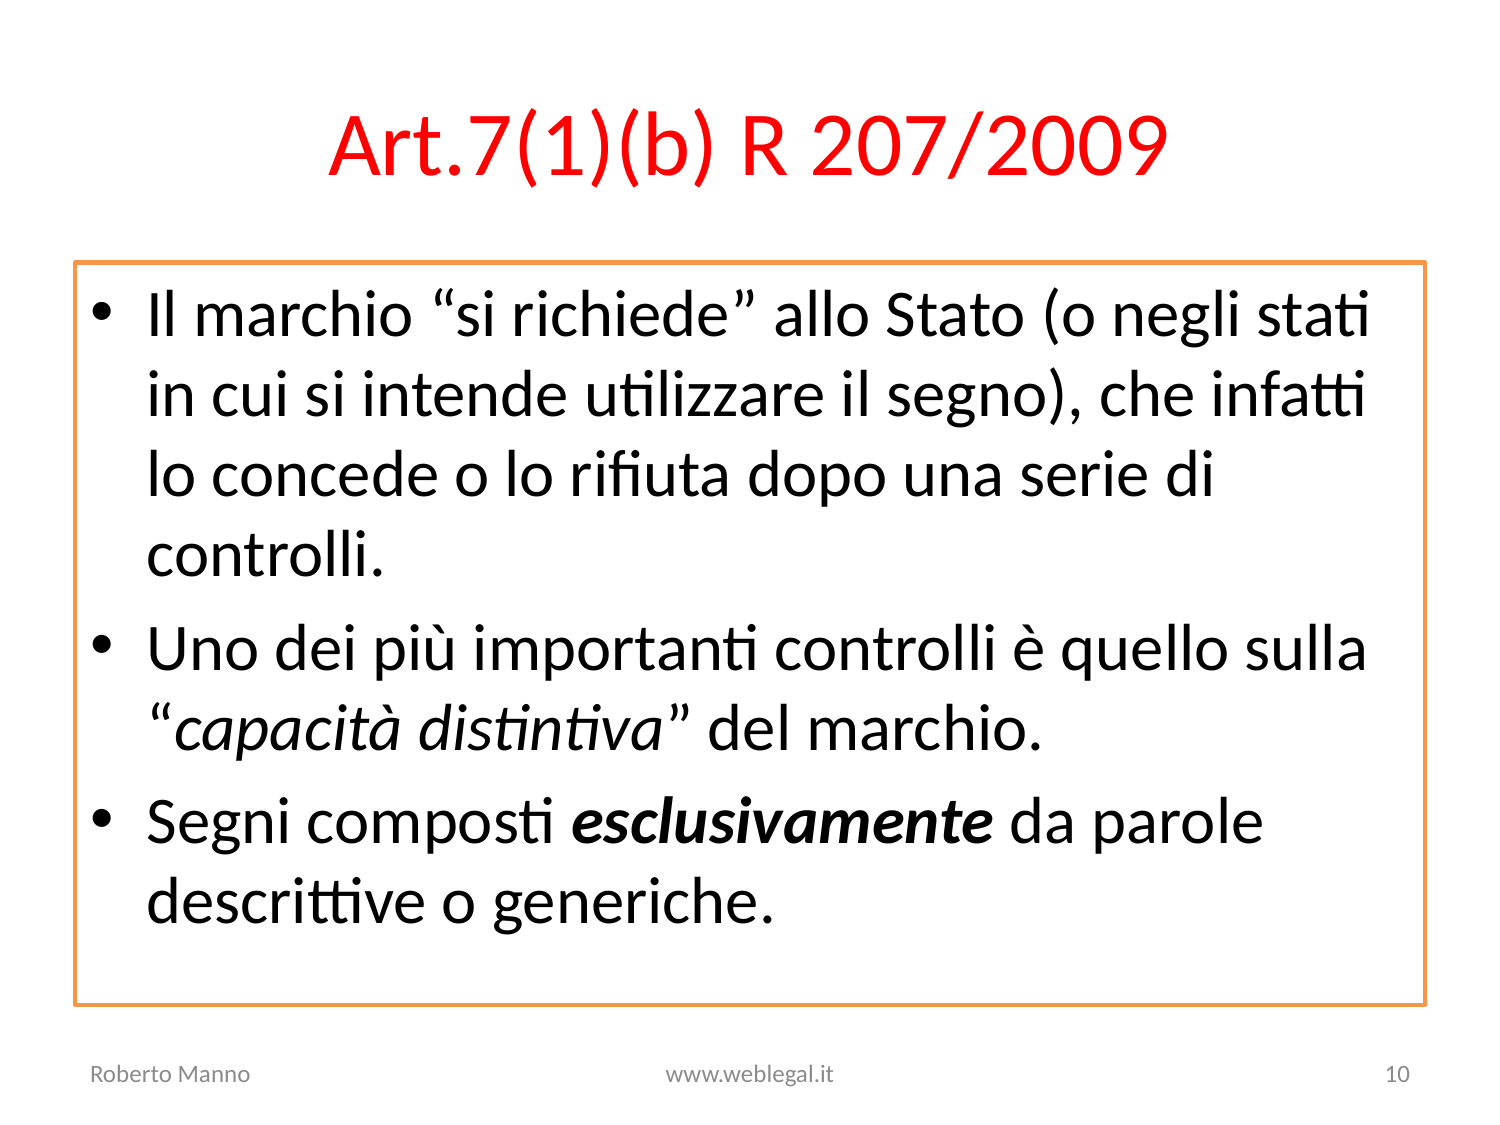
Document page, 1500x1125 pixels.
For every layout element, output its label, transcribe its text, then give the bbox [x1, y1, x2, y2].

list Il marchio “si richiede” allo Stato (o negli stati in cui si intende utilizzare il segno), che infatti lo concede o lo rifiuta dopo una serie di controlli. Uno dei più importanti controlli è quello sulla “capacità distintiva” del marchio. Segni composti esclusivamente da parole descrittive o generiche. [73, 260, 1427, 1007]
footer www.weblegal.it [512, 1042, 988, 1103]
slide_number 10 [1074, 1042, 1425, 1103]
title Art.7(1)(b) R 207/2009 [75, 45, 1425, 233]
slide_number Roberto Manno [75, 1042, 425, 1103]
